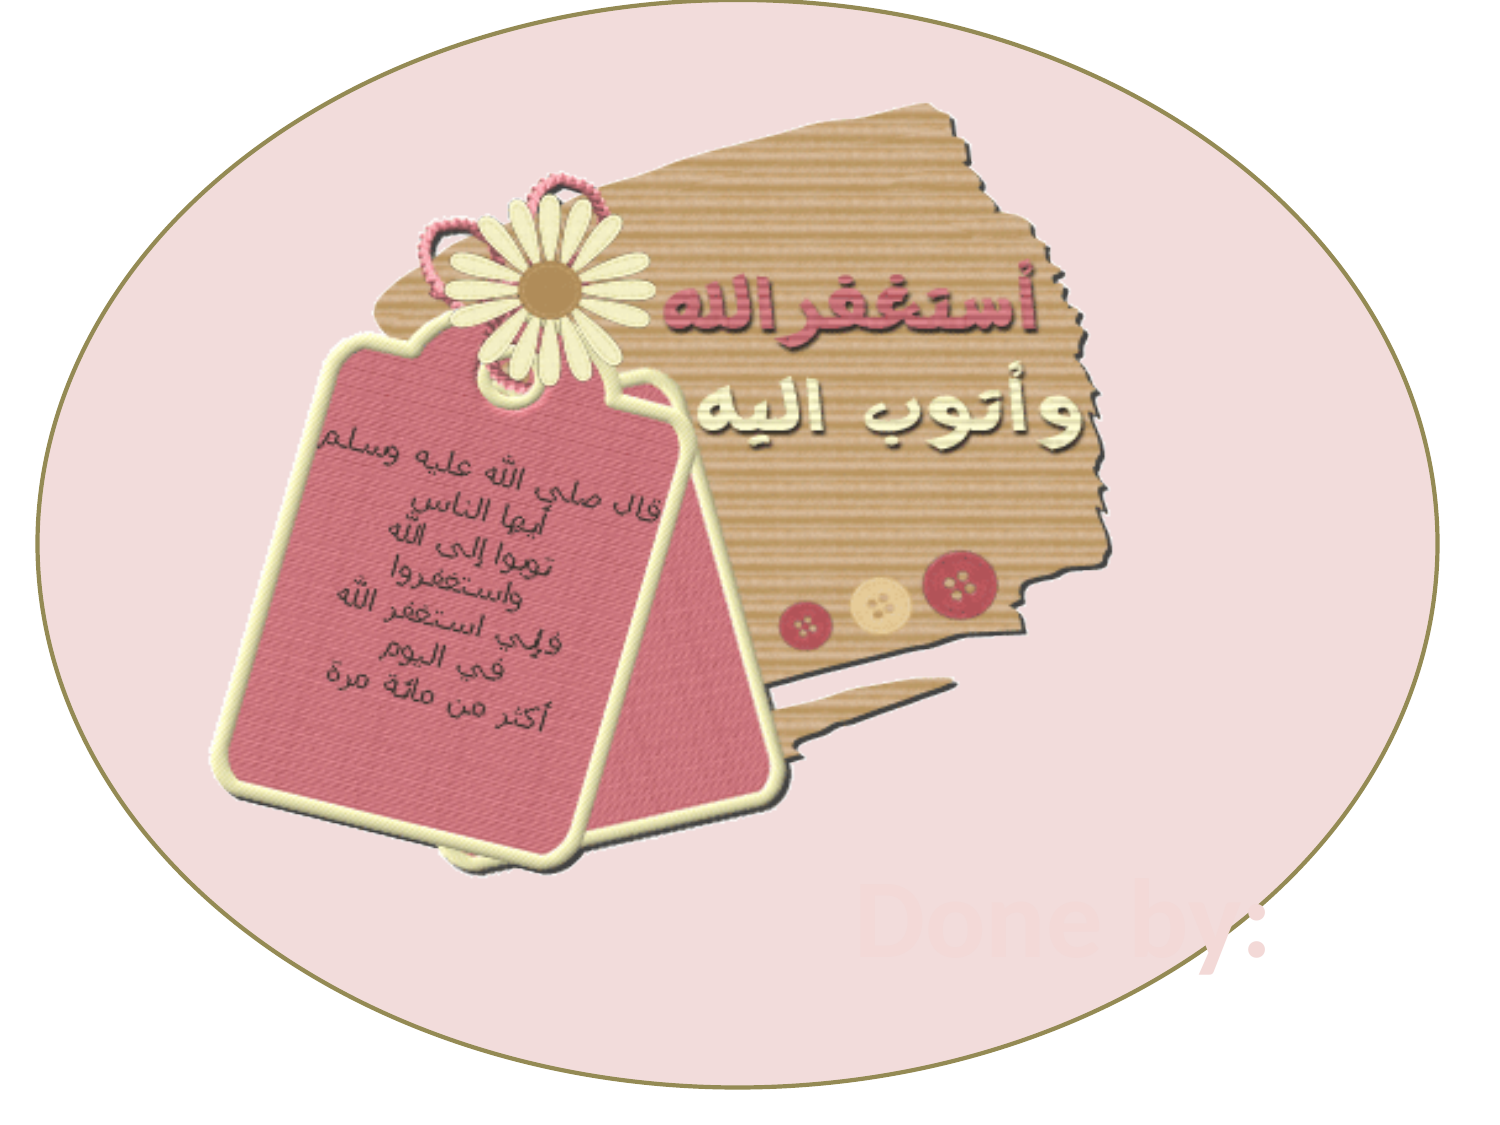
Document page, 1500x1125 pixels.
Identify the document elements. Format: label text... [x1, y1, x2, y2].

text_box [326, 986, 1146, 1090]
picture [187, 74, 1176, 978]
text_box [1179, 119, 1440, 837]
text_box Done by: [762, 837, 1365, 988]
text_box [382, 0, 1093, 73]
text_box [35, 209, 182, 878]
